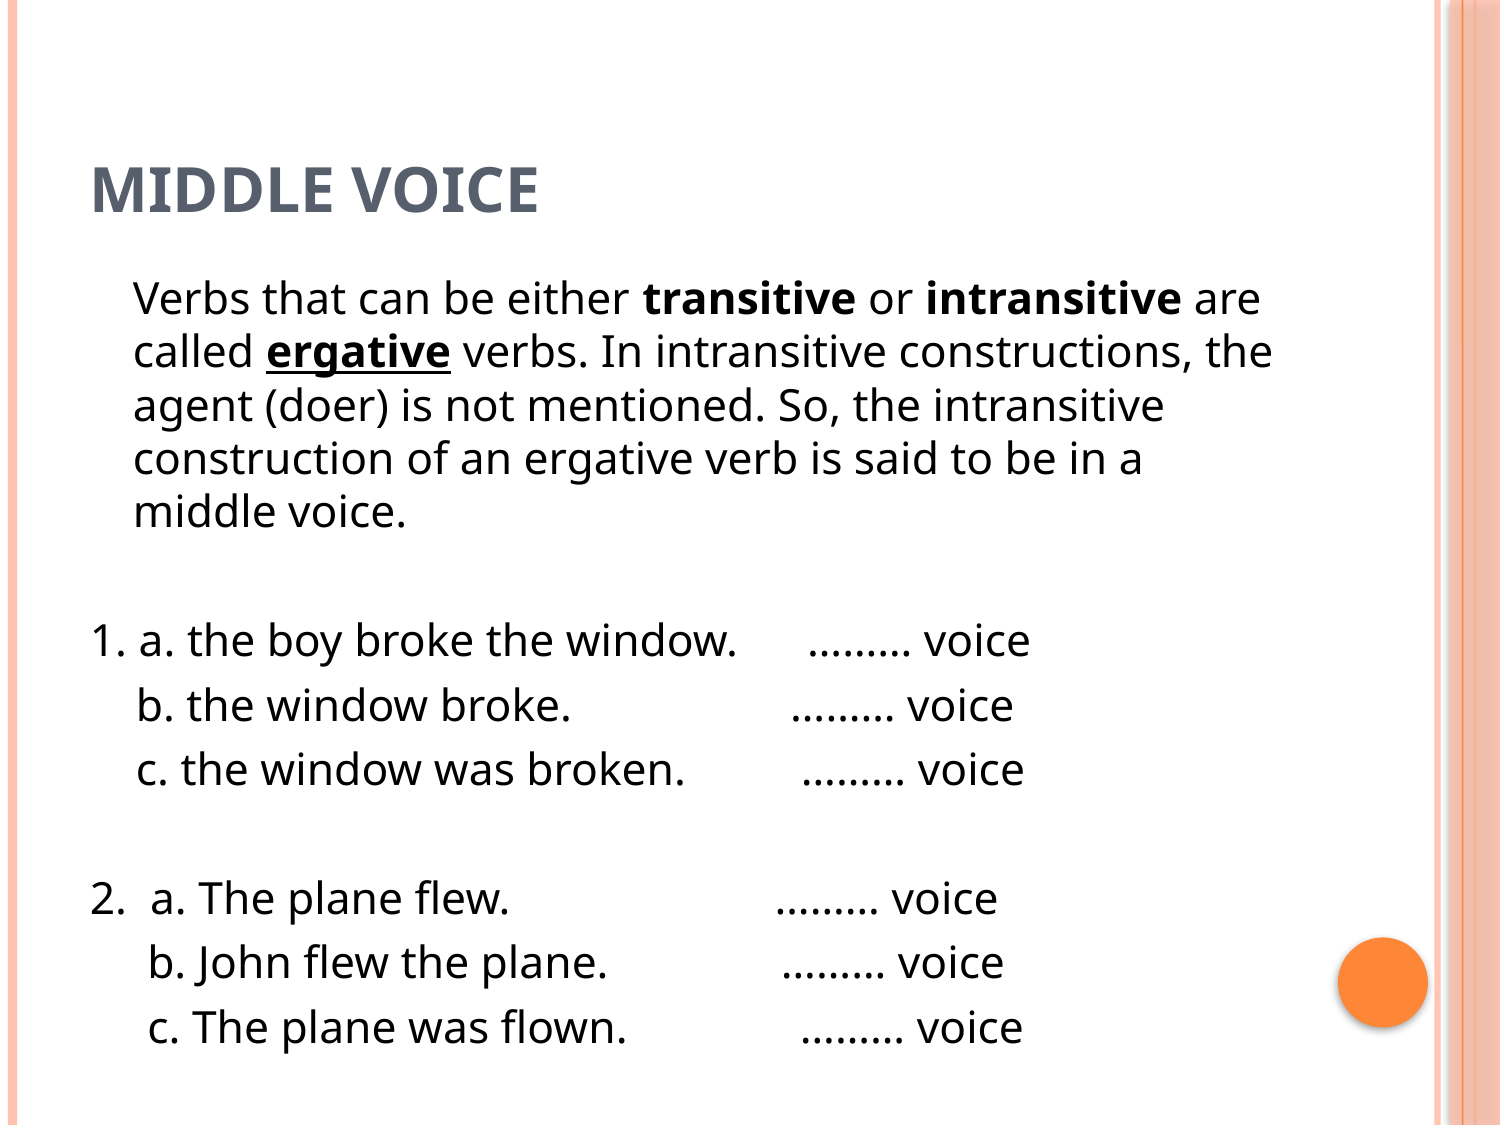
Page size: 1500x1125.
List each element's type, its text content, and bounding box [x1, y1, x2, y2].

title Middle voice [75, 45, 1300, 233]
list Verbs that can be either transitive or intransitive are called ergative verbs. In intransitive constructions, the agent (doer) is not mentioned. So, the intransitive construction of an ergative verb is said to be in a middle voice. 1. a. the boy broke the window. ……… voice b. the window broke. ……… voice c. the window was broken. ……… voice 2. a. The plane flew. ……… voice b. John flew the plane. ……… voice c. The plane was flown. ……… voice [75, 262, 1300, 1062]
